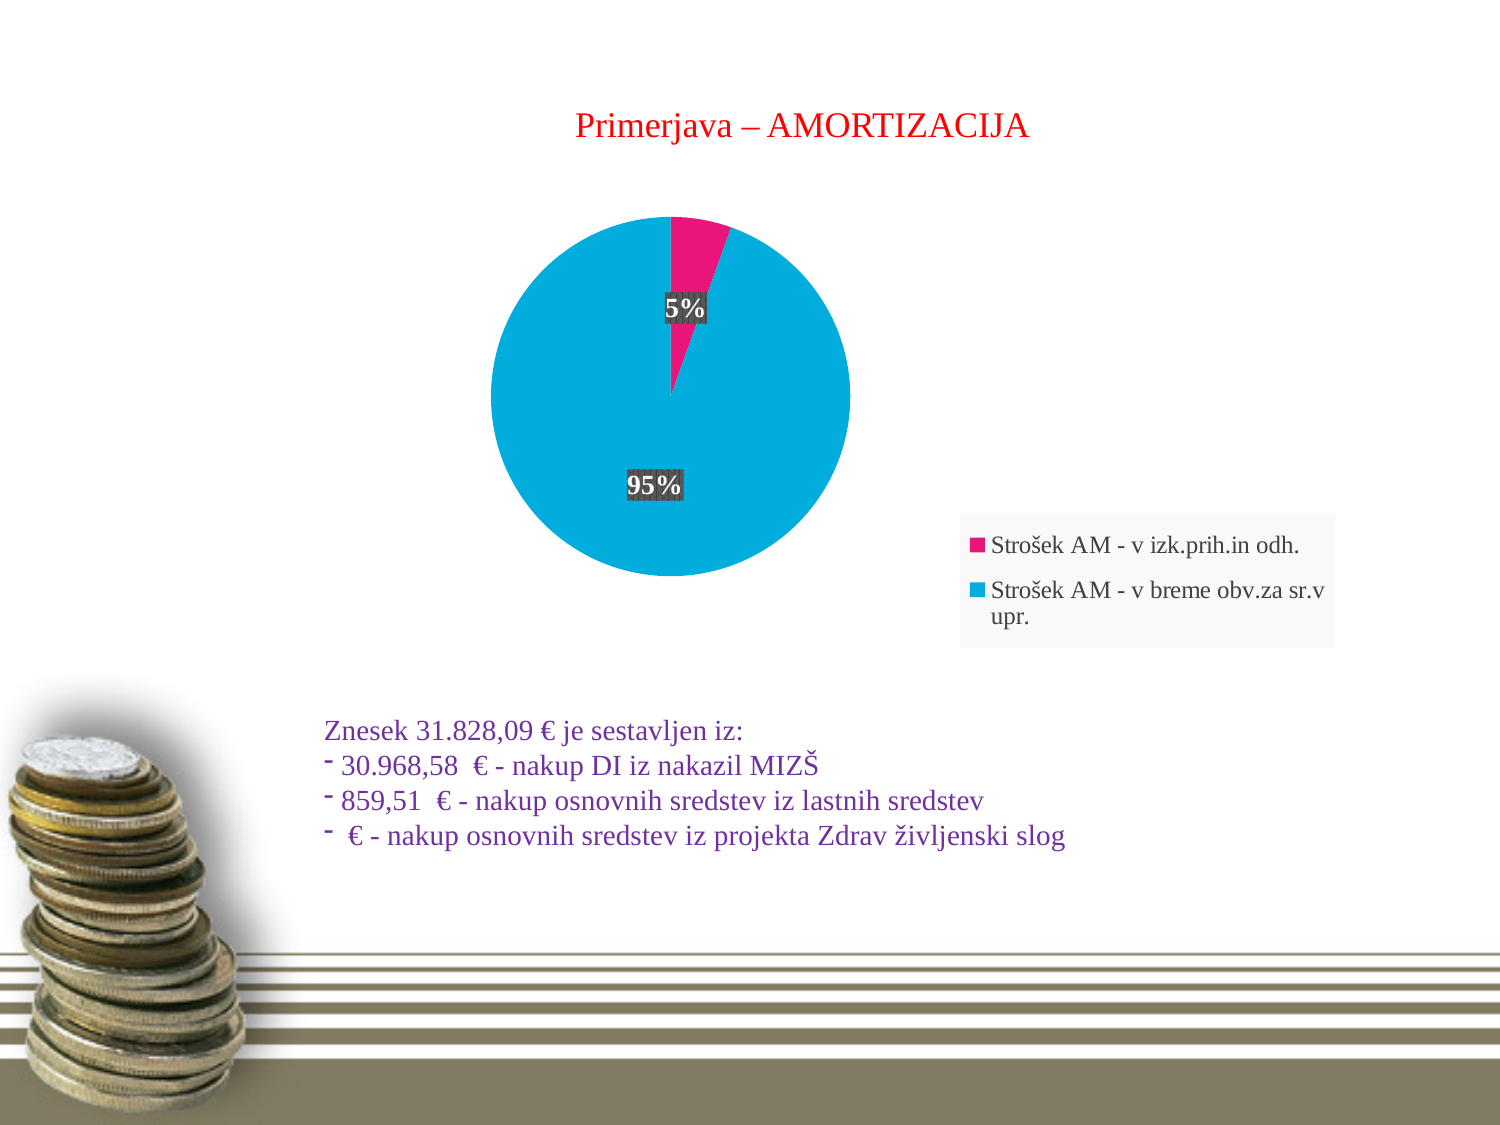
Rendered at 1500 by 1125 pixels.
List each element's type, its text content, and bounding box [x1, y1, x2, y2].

chart [191, 159, 1388, 840]
title Primerjava – AMORTIZACIJA [234, 93, 1388, 159]
text_box Znesek 31.828,09 € je sestavljen iz: 30.968,58 € - nakup DI iz nakazil MIZŠ 859,51 € - nakup osnovnih sredstev iz lastnih sredstev € - nakup osnovnih sredstev iz projekta Zdrav življenski slog [309, 704, 1499, 859]
picture [0, 0, 1500, 1125]
